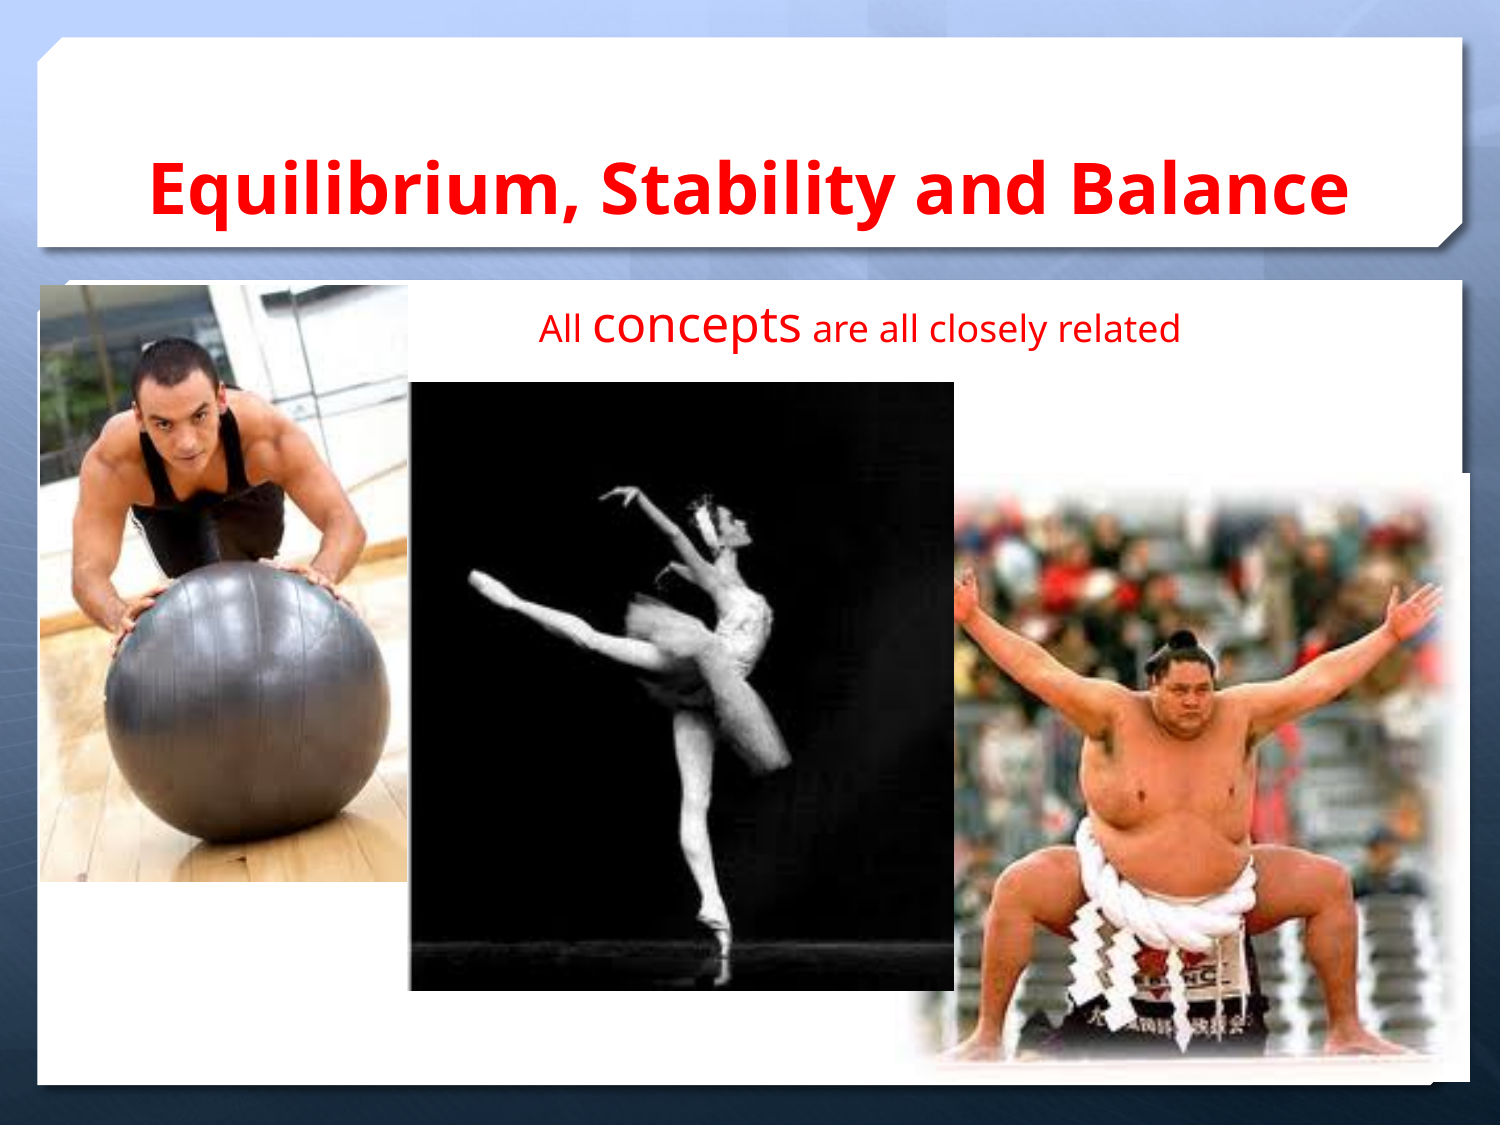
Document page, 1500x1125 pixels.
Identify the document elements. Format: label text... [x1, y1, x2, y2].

picture [40, 284, 1470, 1083]
title Equilibrium, Stability and Balance [127, 48, 1372, 236]
text_box All concepts are all closely related [524, 285, 1384, 406]
